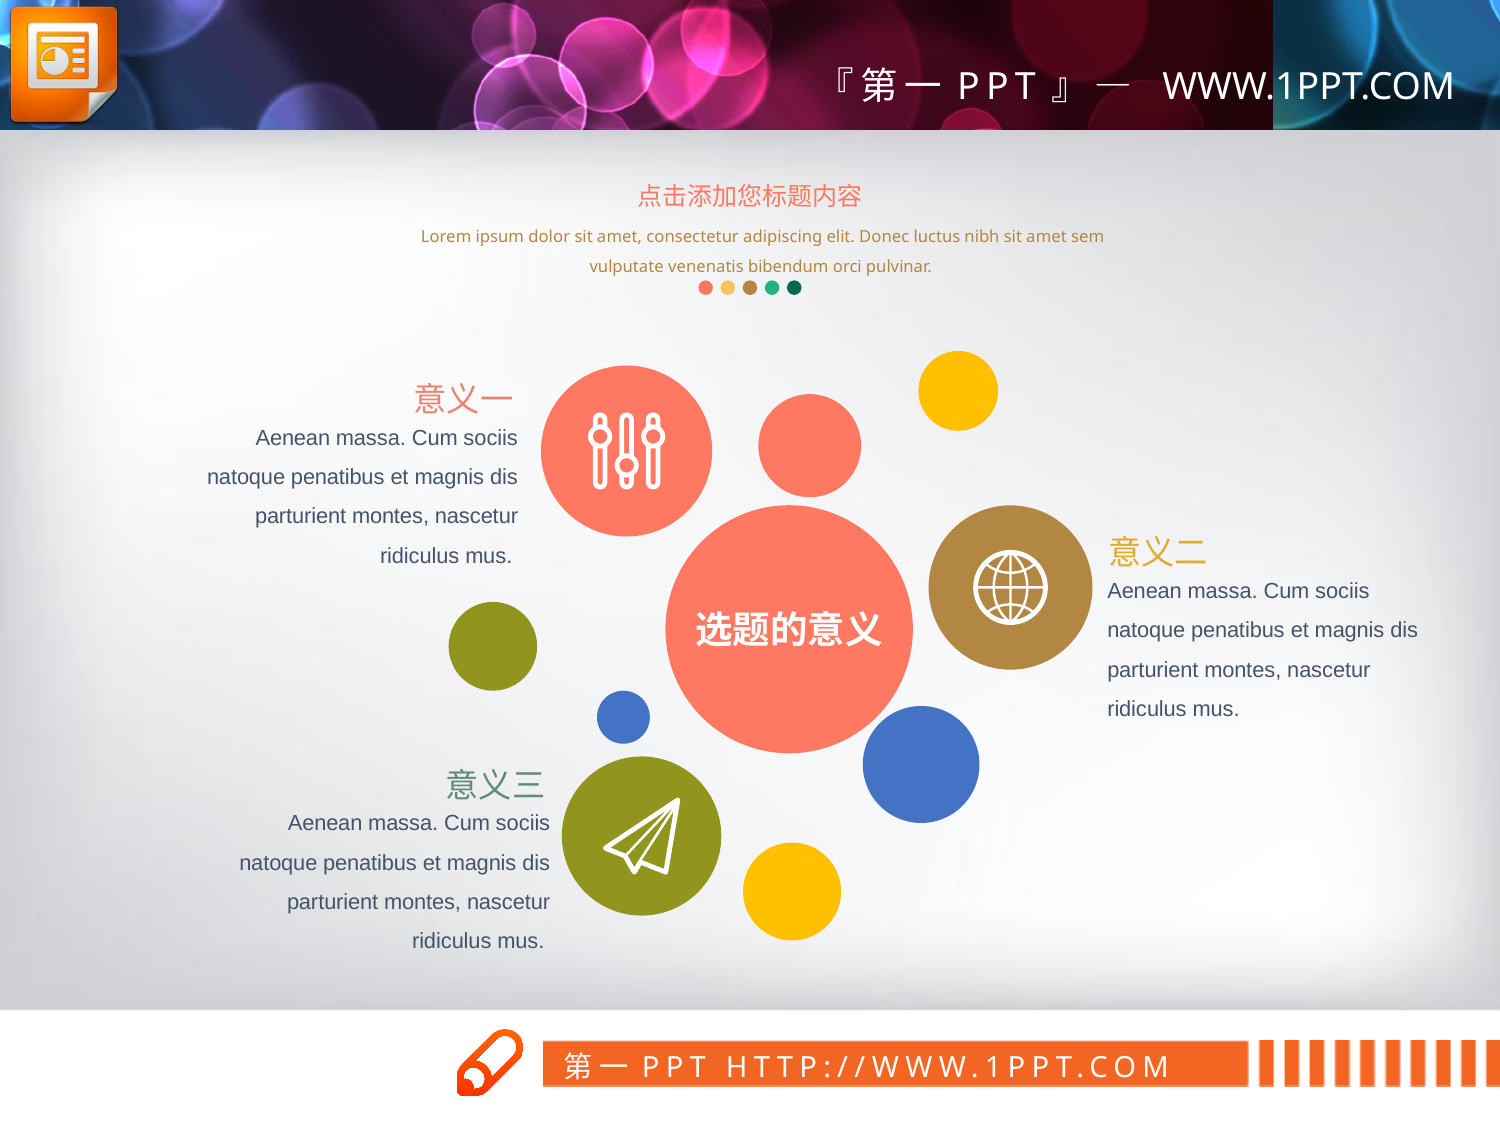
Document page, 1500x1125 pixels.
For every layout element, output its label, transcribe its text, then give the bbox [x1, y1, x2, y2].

text_box 意义二 [1093, 524, 1224, 579]
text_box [698, 280, 802, 296]
text_box 点击添加您标题内容 [622, 173, 878, 208]
text_box [928, 505, 1092, 670]
text_box 意义三 [430, 756, 559, 812]
text_box [973, 549, 1048, 625]
text_box 选题的意义 [680, 598, 898, 659]
text_box [596, 690, 650, 744]
text_box Lorem ipsum dolor sit amet, consectetur adipiscing elit. Donec luctus nibh sit amet sem vulputate venenatis bibendum orci pulvinar. [404, 208, 1122, 284]
text_box [758, 394, 862, 498]
text_box Aenean massa. Cum sociis natoque penatibus et magnis dis parturient montes, nascetur ridiculus mus. [182, 402, 534, 576]
picture [0, 0, 1500, 1012]
text_box [448, 601, 538, 691]
text_box [743, 842, 842, 941]
text_box Aenean massa. Cum sociis natoque penatibus et magnis dis parturient montes, nascetur ridiculus mus. [215, 788, 566, 961]
text_box Aenean massa. Cum sociis natoque penatibus et magnis dis parturient montes, nascetur ridiculus mus. [1092, 556, 1443, 729]
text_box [561, 756, 722, 916]
text_box [918, 350, 999, 431]
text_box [540, 365, 713, 537]
text_box 意义一 [398, 370, 529, 426]
text_box [665, 505, 913, 754]
text_box [862, 706, 980, 823]
picture [543, 1040, 1500, 1087]
